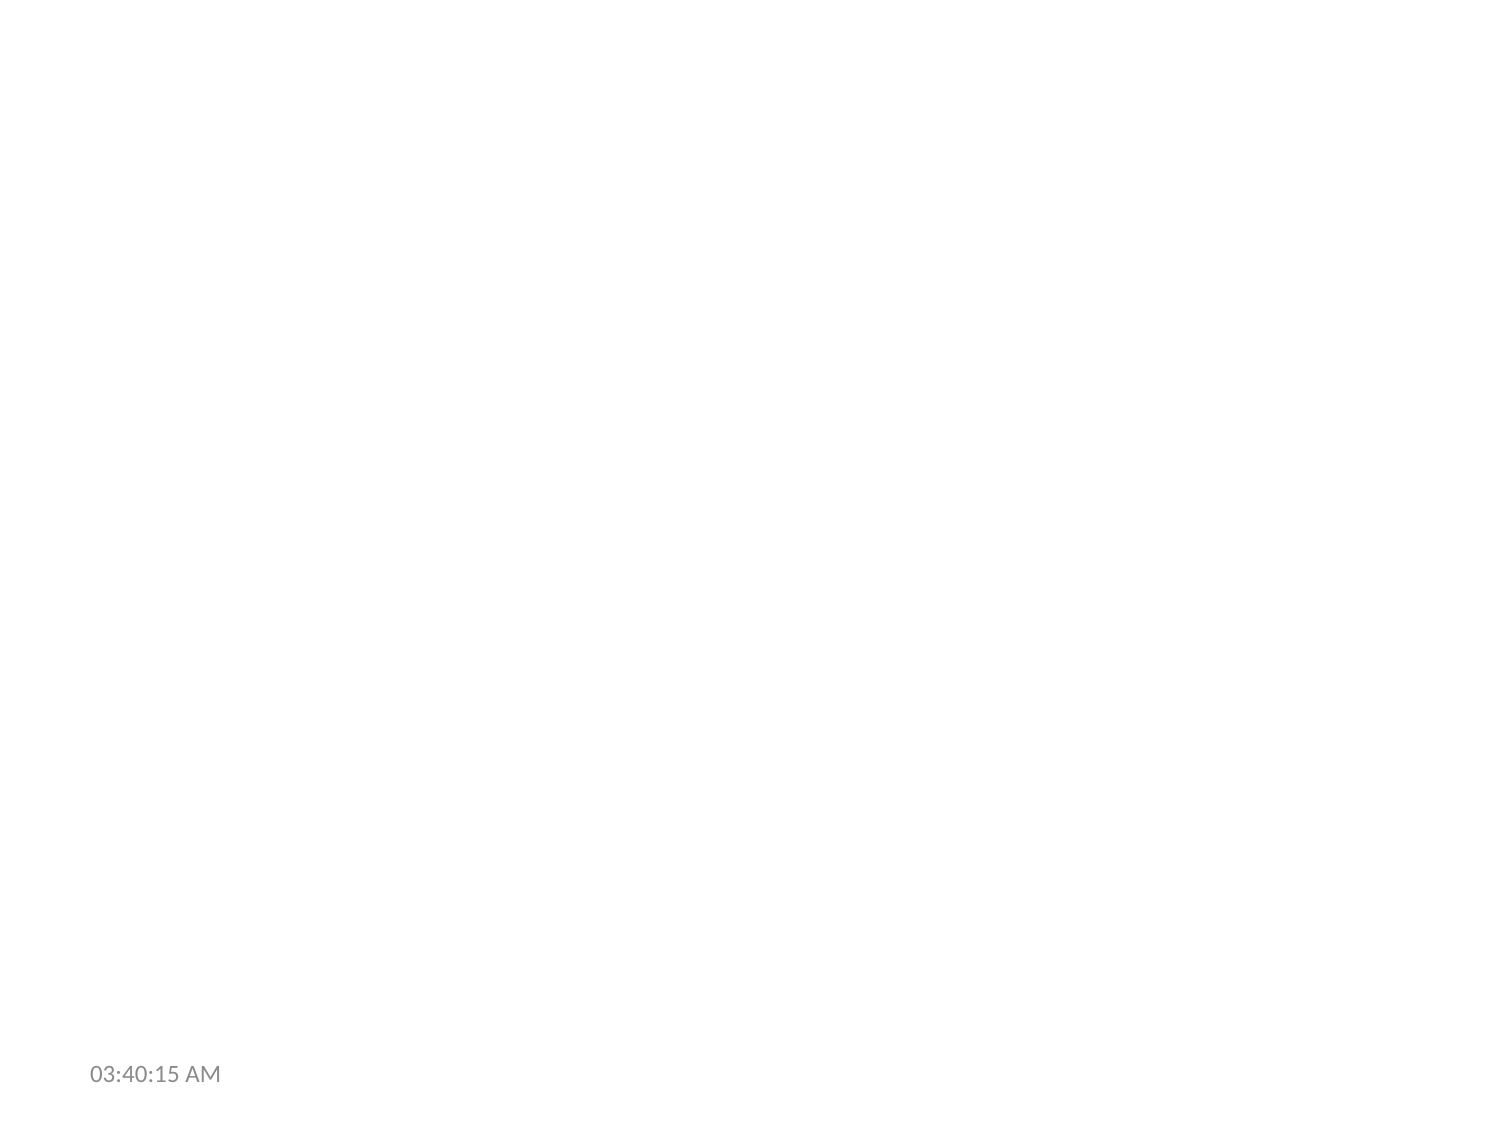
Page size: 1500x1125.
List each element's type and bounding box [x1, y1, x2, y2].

slide_number [75, 1042, 425, 1103]
